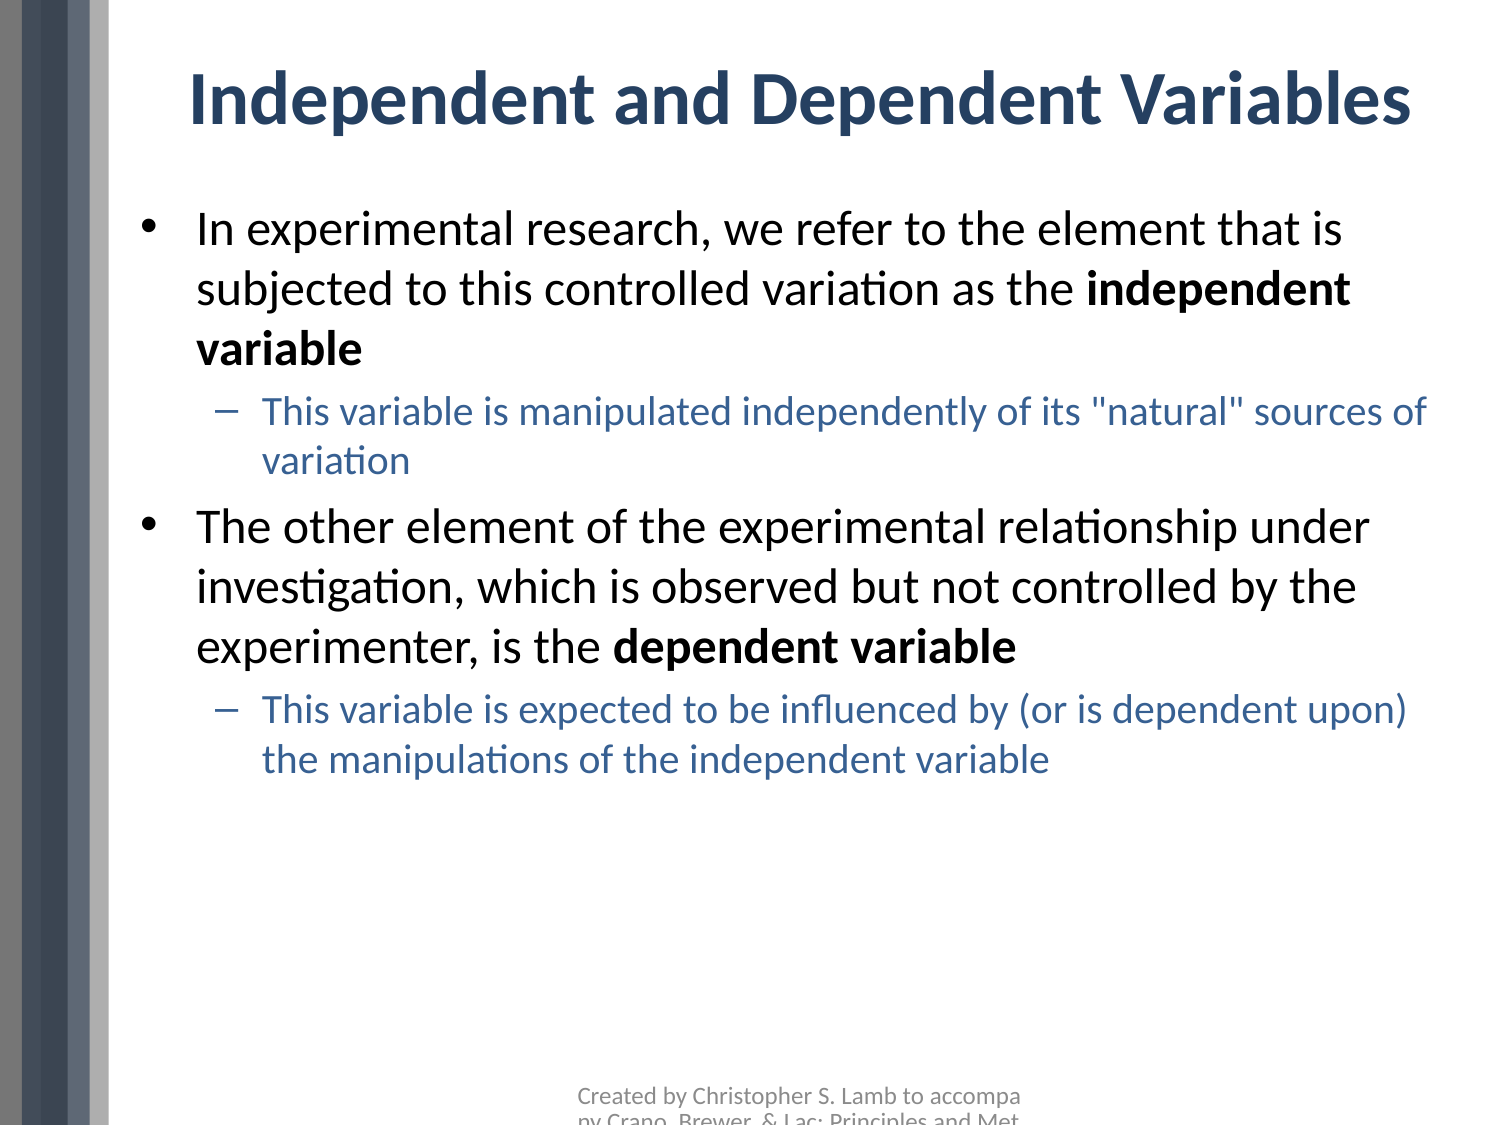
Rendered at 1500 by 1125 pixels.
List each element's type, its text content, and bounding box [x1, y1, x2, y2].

title Independent and Dependent Variables [125, 0, 1475, 187]
list In experimental research, we refer to the element that is subjected to this controlled variation as the independent variable This variable is manipulated independently of its "natural" sources of variation The other element of the experimental relationship under investigation, which is observed but not controlled by the experimenter, is the dependent variable This variable is expected to be influenced by (or is dependent upon) the manipulations of the independent variable [125, 187, 1475, 975]
footer Created by Christopher S. Lamb to accompany Crano, Brewer, & Lac: Principles and Methods of Social Research, 3rd Edition, 2015, Routledge/Taylor & Francis [562, 1065, 1038, 1125]
